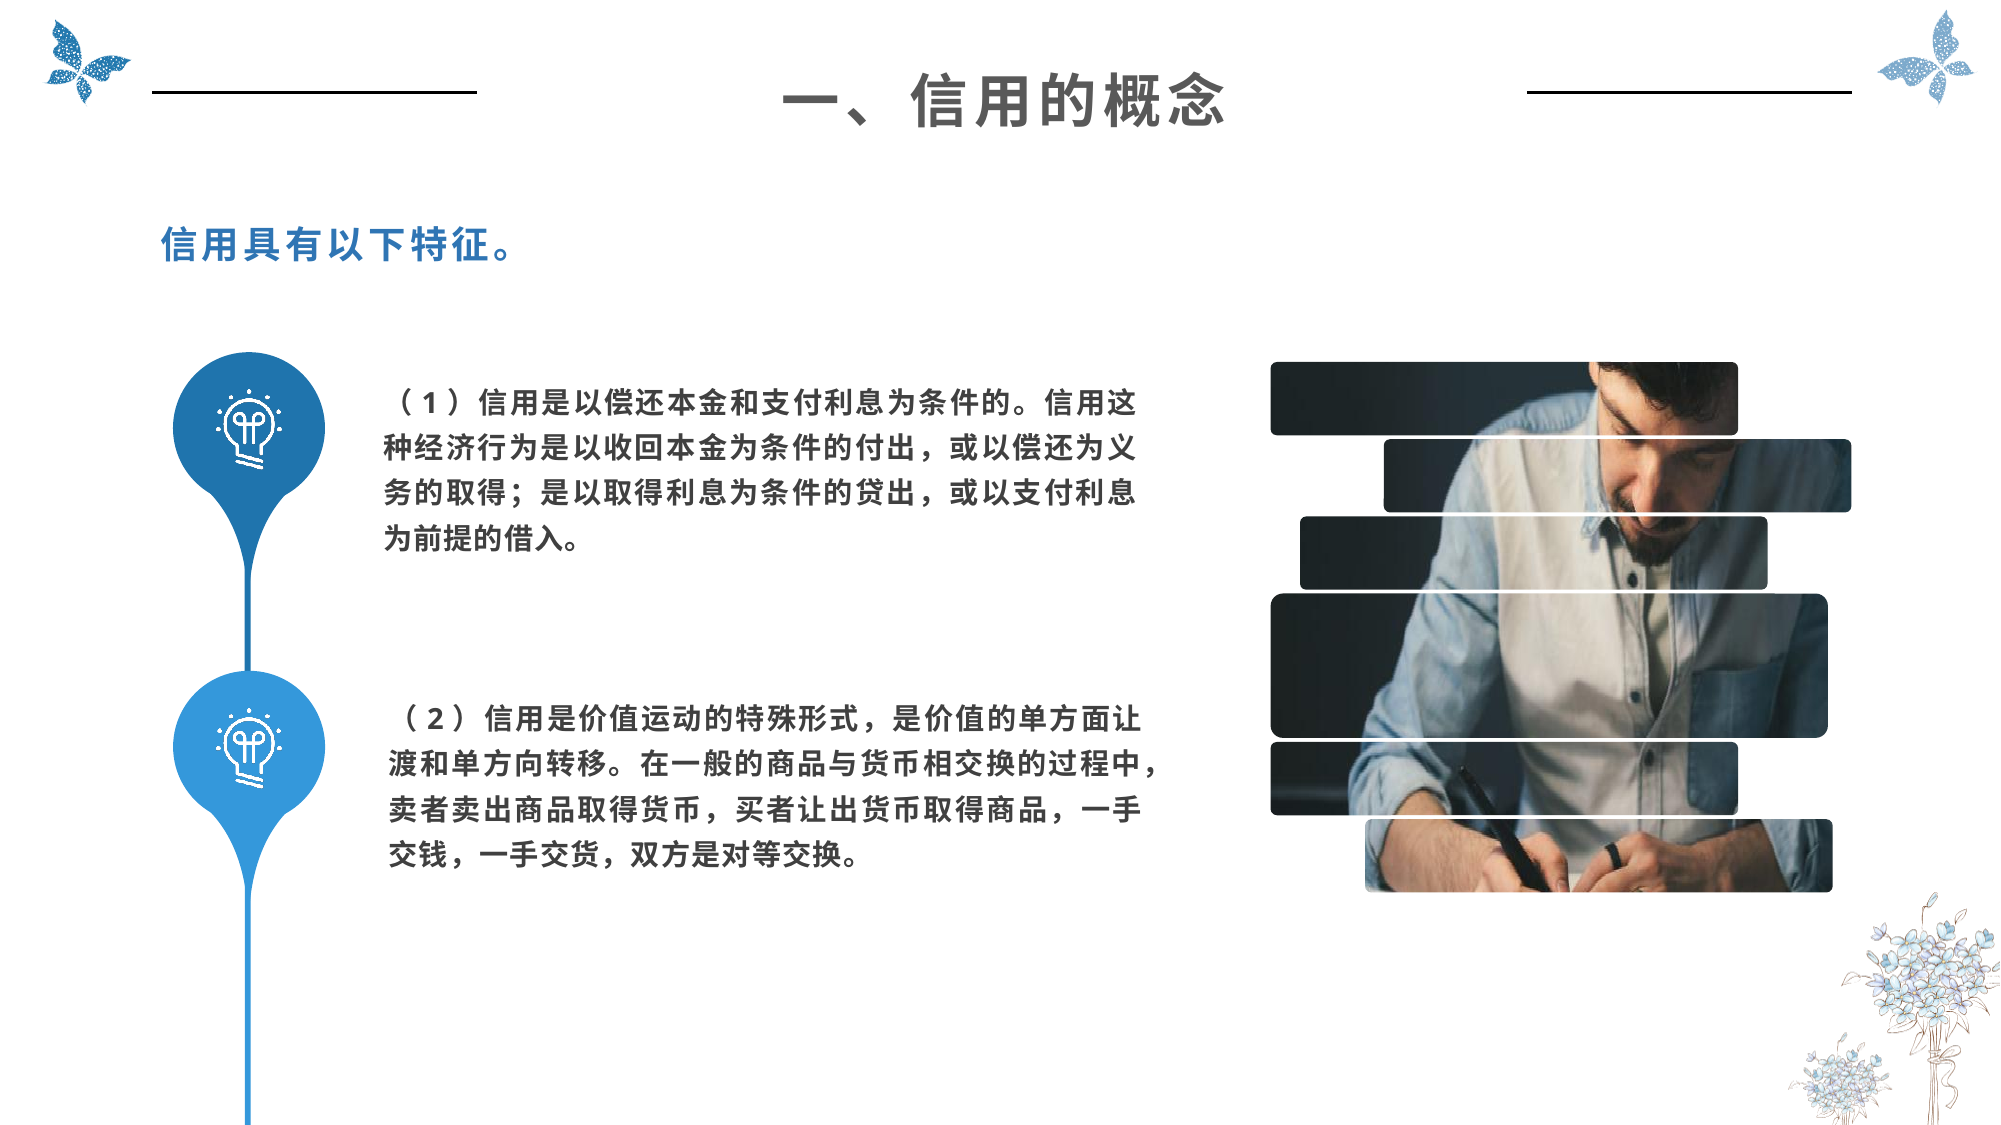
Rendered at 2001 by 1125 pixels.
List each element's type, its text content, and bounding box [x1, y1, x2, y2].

text_box [243, 564, 252, 670]
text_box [172, 352, 325, 509]
picture [1788, 892, 2000, 1125]
picture [201, 382, 297, 478]
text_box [173, 670, 325, 827]
text_box （2）信用是价值运动的特殊形式，是价值的单方面让渡和单方向转移。在一般的商品与货币相交换的过程中，卖者卖出商品取得货币，买者让出货币取得商品，一手交钱，一手交货，双方是对等交换。 [373, 689, 1159, 922]
text_box （1）信用是以偿还本金和支付利息为条件的。信用这种经济行为是以收回本金为条件的付出，或以偿还为义务的取得；是以取得利息为条件的贷出，或以支付利息为前提的借入。 [368, 373, 1153, 568]
text_box 信用具有以下特征。 [148, 192, 1860, 273]
picture [201, 701, 297, 797]
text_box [1270, 361, 1852, 893]
text_box [243, 882, 252, 1125]
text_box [151, 55, 1852, 142]
